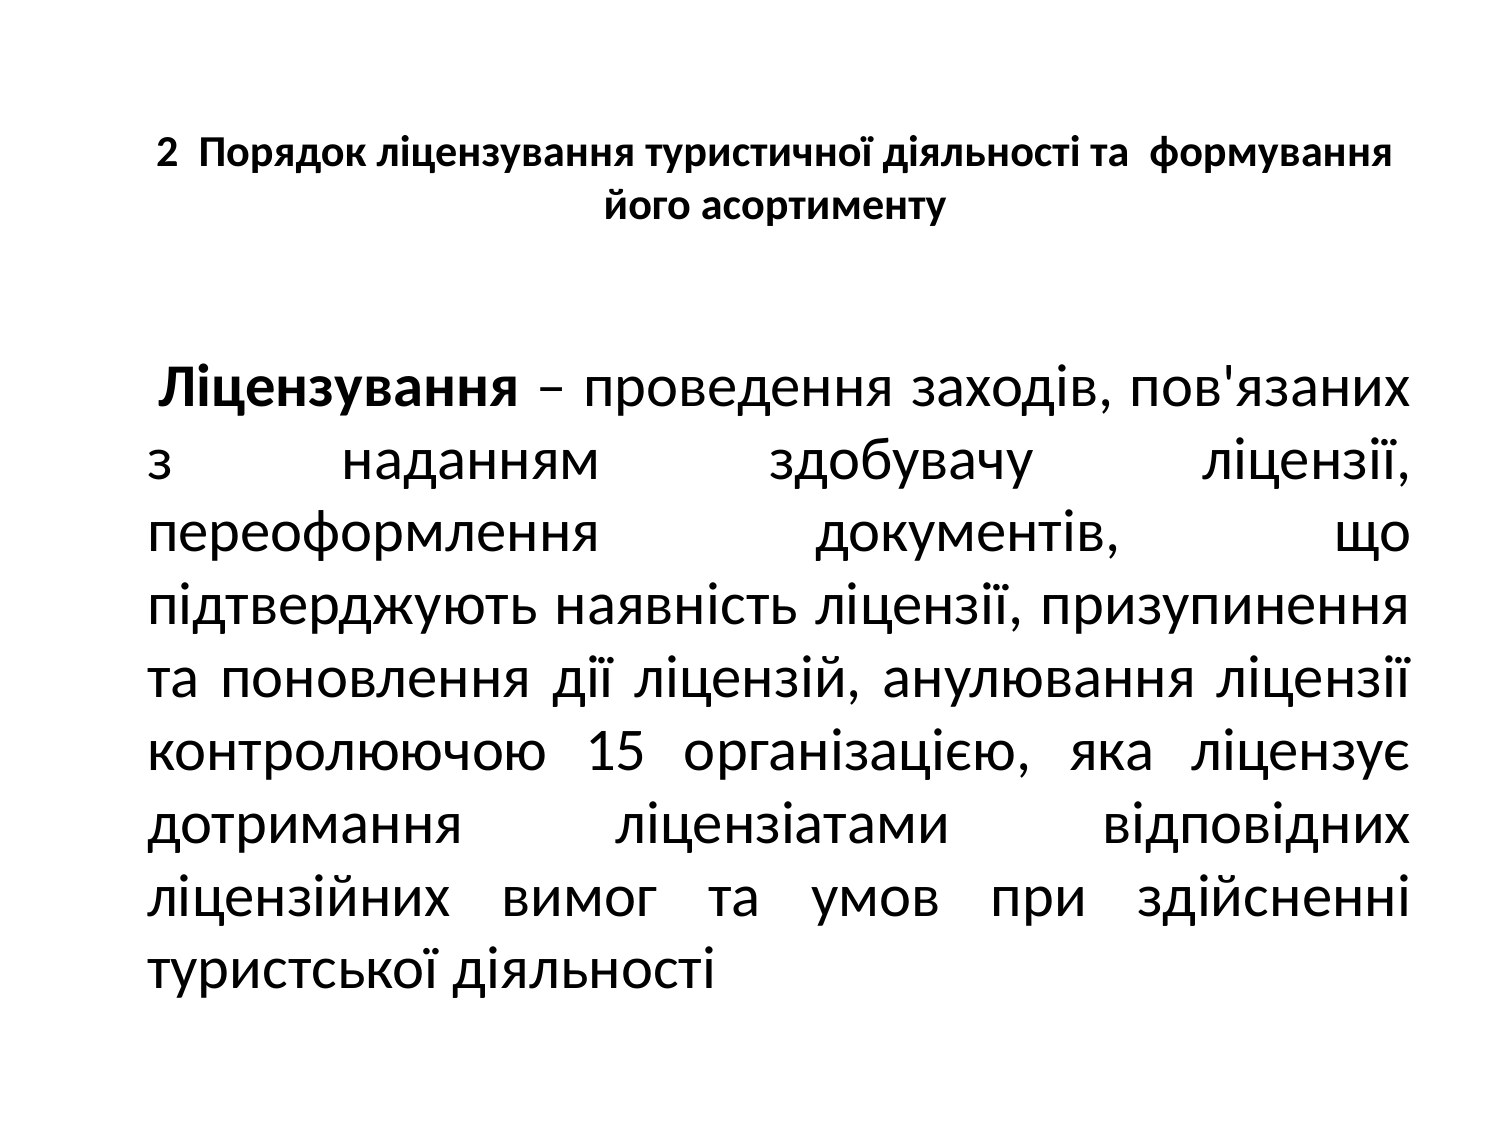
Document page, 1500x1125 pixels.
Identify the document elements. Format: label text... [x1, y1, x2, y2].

title 2 Порядок ліцензування туристичної діяльності та формування його асортименту [100, 113, 1451, 302]
list Ліцензування – проведення заходів, пов'язаних з наданням здобувачу ліцензії, переоформлення документів, що підтверджують наявність ліцензії, призупинення та поновлення дії ліцензій, анулювання ліцензії контролюючою 15 організацією, яка ліцензує дотримання ліцензіатами відповідних ліцензійних вимог та умов при здійсненні туристської діяльності [76, 338, 1427, 1014]
